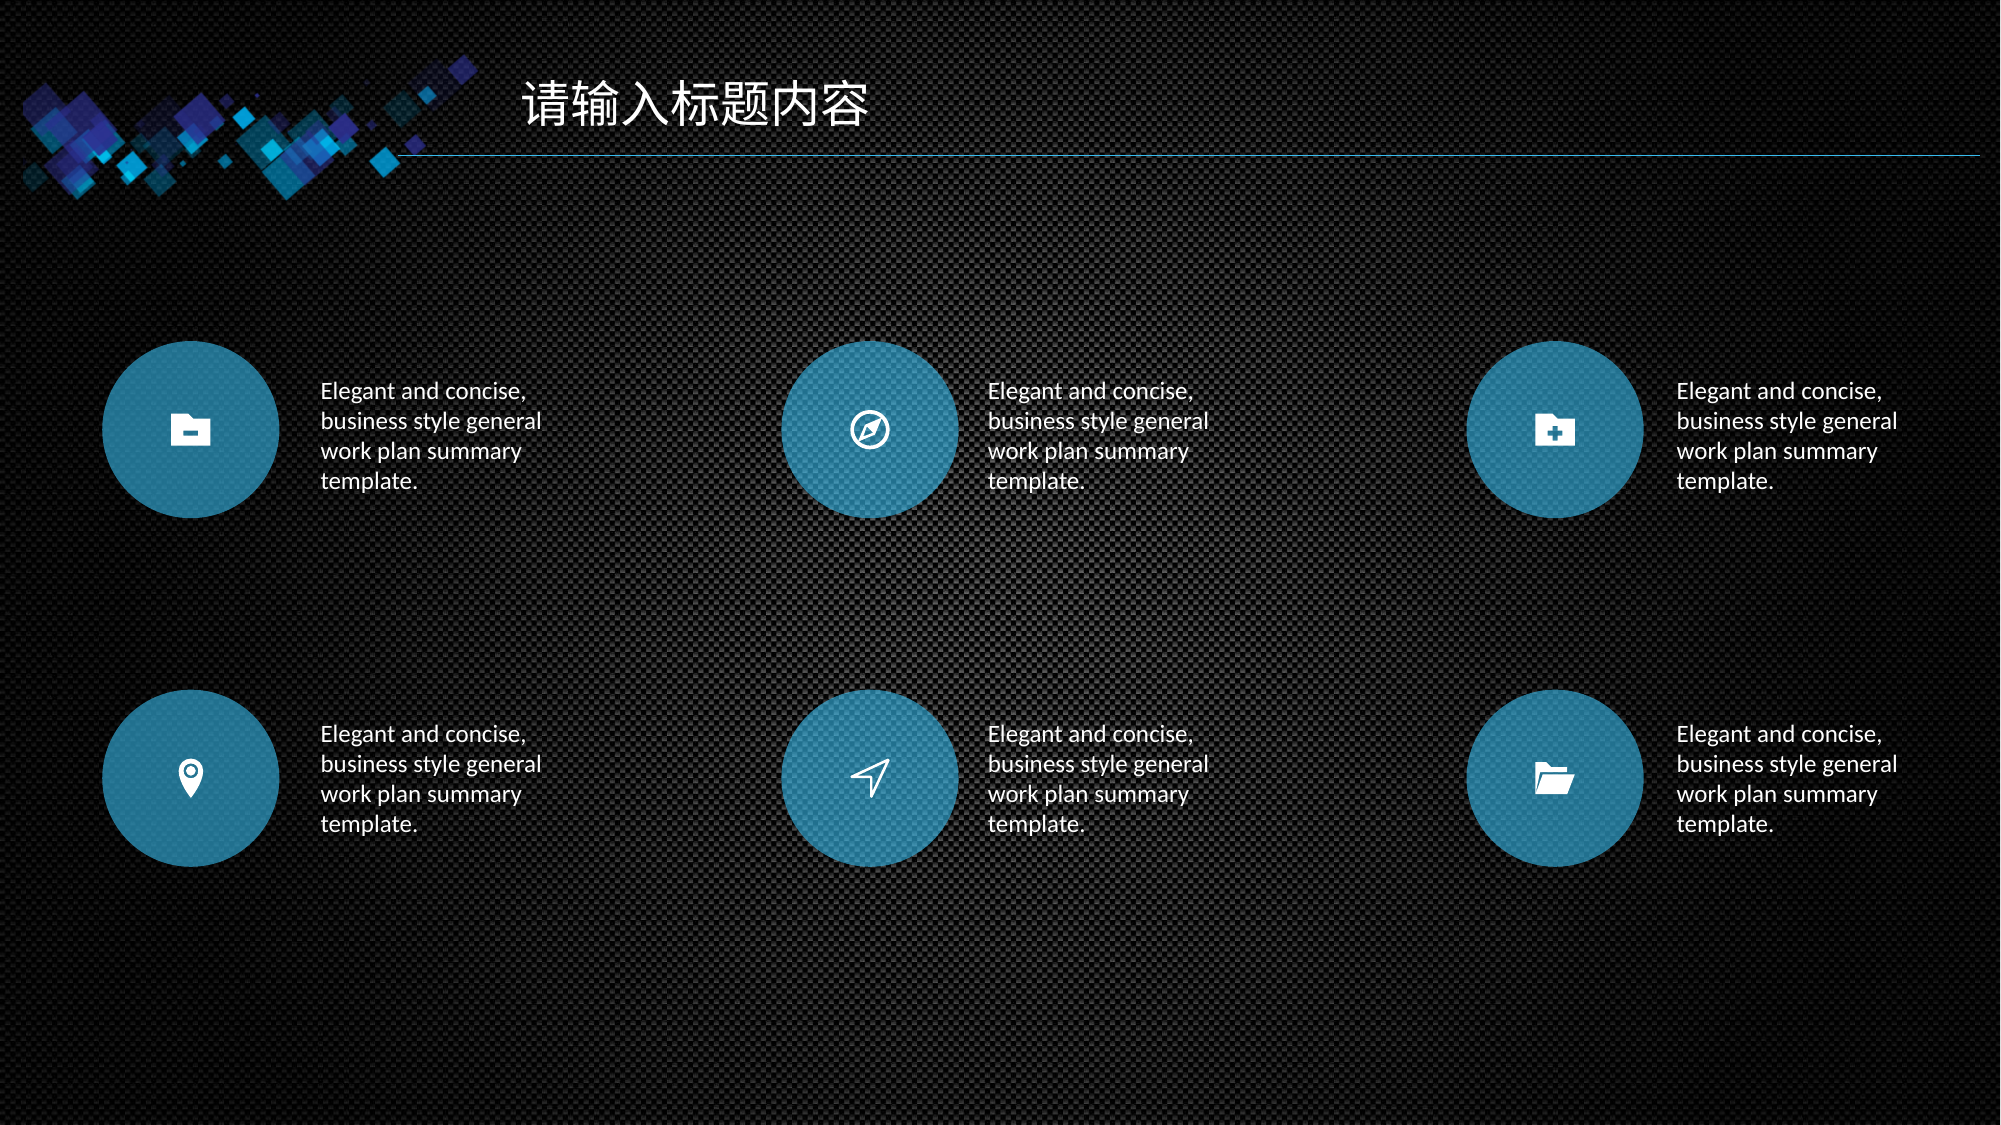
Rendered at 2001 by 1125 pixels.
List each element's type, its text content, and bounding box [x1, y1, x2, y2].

text_box [178, 758, 204, 798]
text_box Elegant and concise, business style general work plan summary template. [1661, 367, 1922, 502]
text_box Elegant and concise, business style general work plan summary template. [973, 367, 1233, 502]
text_box [1535, 413, 1575, 446]
text_box [850, 758, 890, 798]
text_box Elegant and concise, business style general work plan summary template. [305, 367, 566, 502]
text_box Elegant and concise, business style general work plan summary template. [305, 710, 566, 845]
text_box [101, 340, 281, 520]
text_box [780, 688, 960, 868]
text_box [23, 48, 1981, 209]
text_box Elegant and concise, business style general work plan summary template. [1661, 710, 1922, 845]
text_box [1535, 762, 1575, 795]
text_box [780, 340, 960, 520]
text_box [1465, 688, 1645, 868]
text_box [171, 413, 211, 446]
text_box [1465, 340, 1645, 520]
picture [0, 0, 2001, 1125]
text_box [101, 688, 281, 868]
text_box Elegant and concise, business style general work plan summary template. [973, 710, 1233, 845]
text_box [850, 410, 890, 450]
